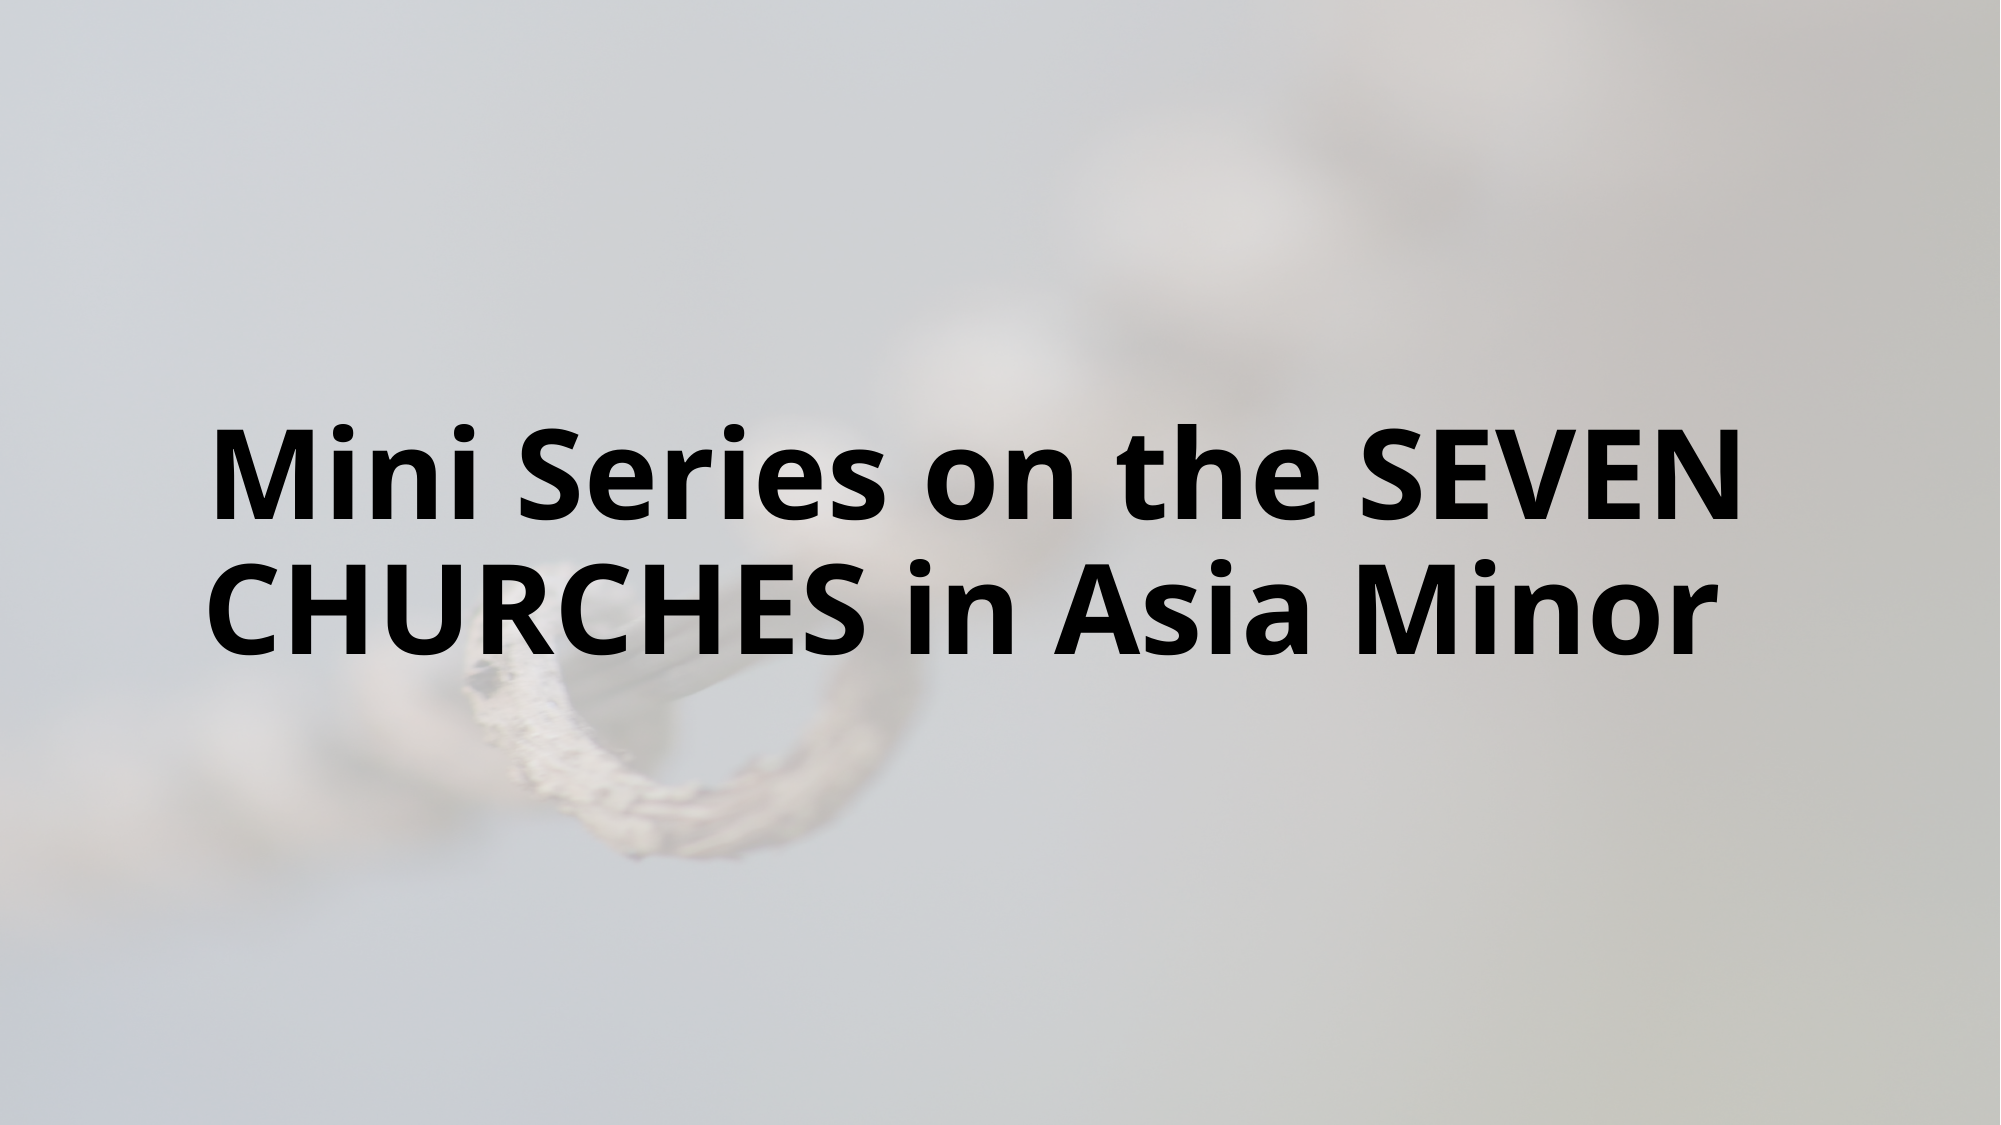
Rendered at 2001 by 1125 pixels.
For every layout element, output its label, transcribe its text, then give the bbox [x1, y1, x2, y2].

list Mini Series on the SEVEN CHURCHES in Asia Minor [116, 77, 1841, 1024]
